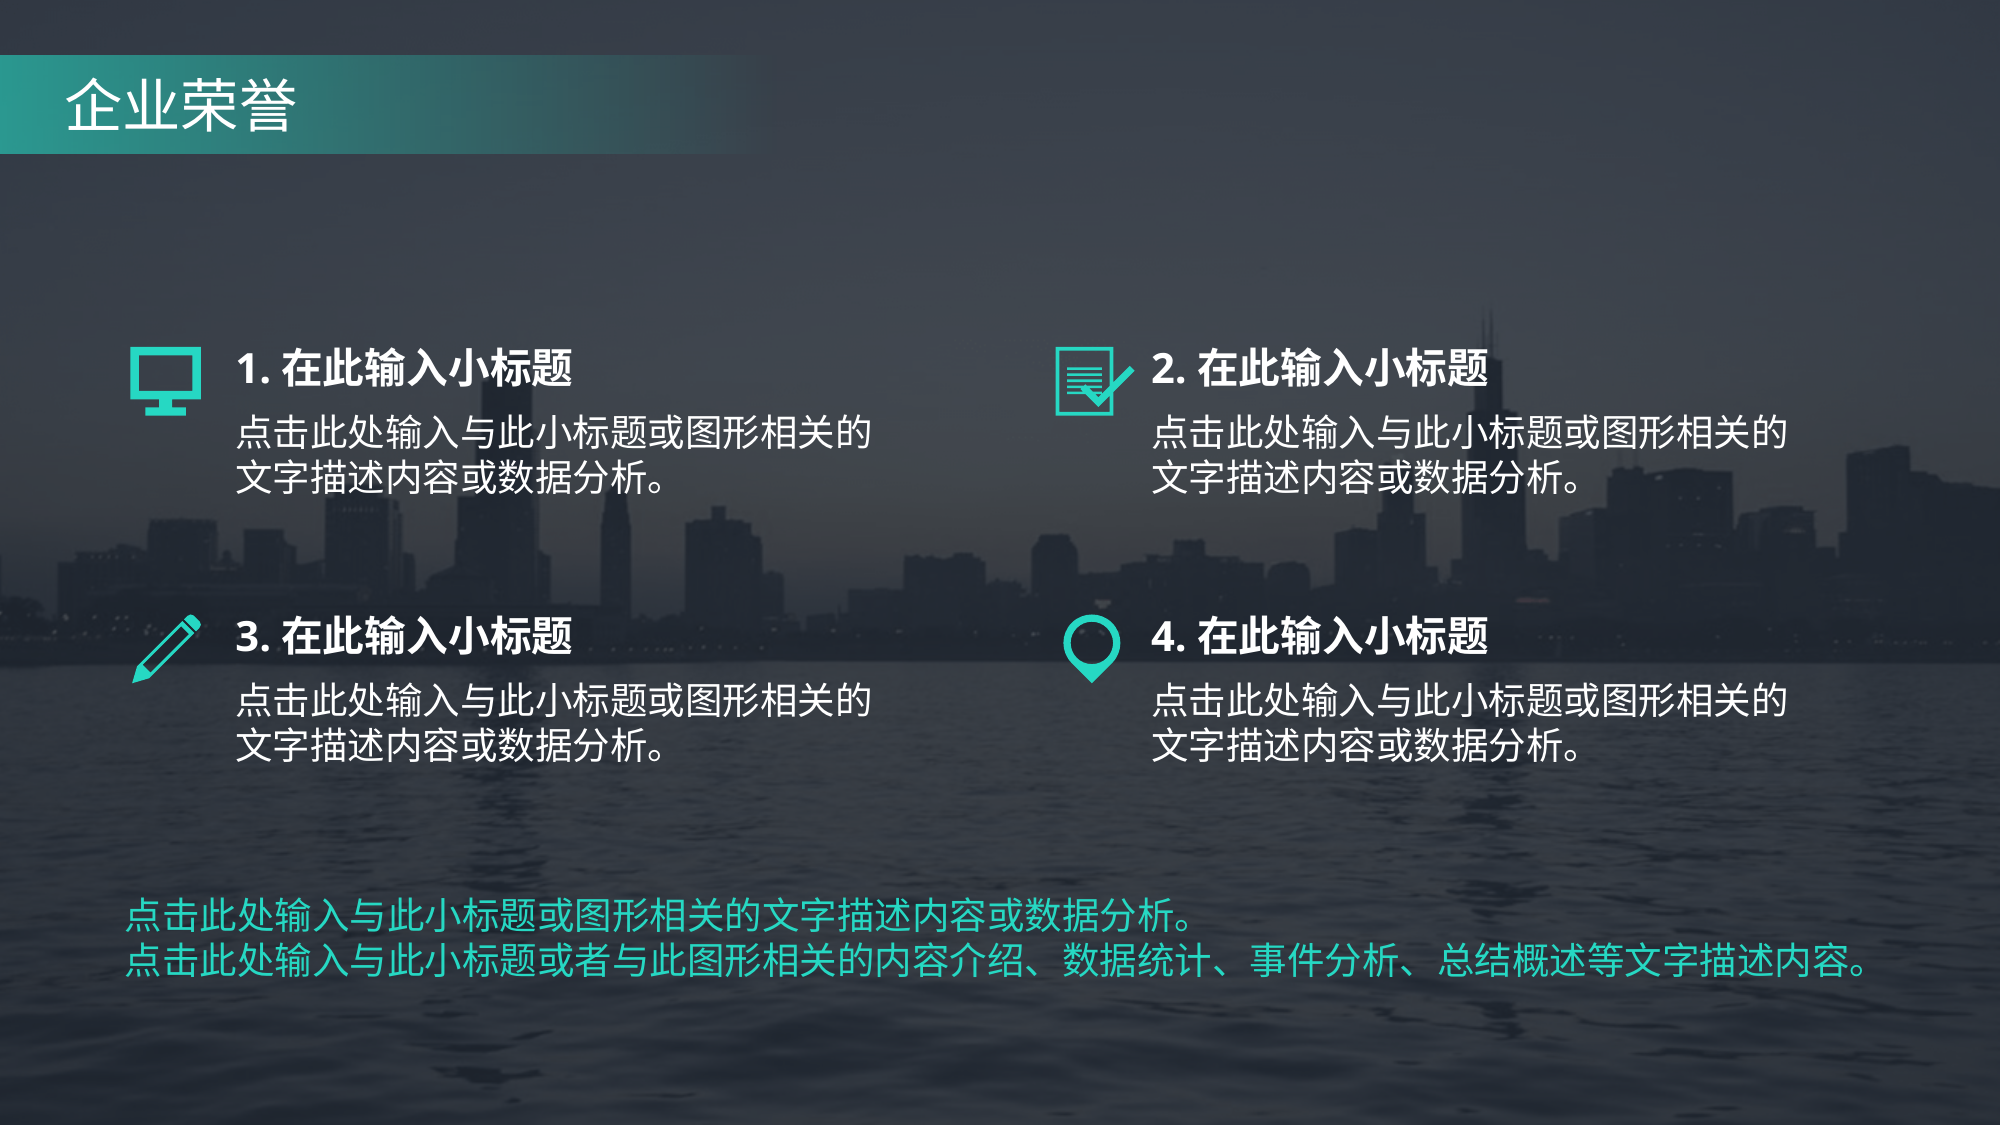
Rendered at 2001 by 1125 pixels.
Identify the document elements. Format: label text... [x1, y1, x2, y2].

text_box 4.在此输入小标题 [1136, 602, 1823, 668]
text_box 点击此处输入与此小标题或图形相关的文字描述内容或数据分析。 [220, 669, 907, 775]
text_box [130, 613, 202, 685]
text_box 点击此处输入与此小标题或图形相关的文字描述内容或数据分析。 [1136, 401, 1823, 507]
text_box [129, 346, 202, 417]
text_box [1062, 613, 1122, 685]
text_box 点击此处输入与此小标题或图形相关的文字描述内容或数据分析。 [1136, 669, 1823, 775]
text_box 2.在此输入小标题 [1136, 334, 1823, 400]
text_box 3.在此输入小标题 [220, 602, 907, 668]
text_box 1.在此输入小标题 [220, 334, 907, 400]
text_box [1054, 345, 1137, 417]
text_box 点击此处输入与此小标题或图形相关的文字描述内容或数据分析。 [220, 401, 907, 507]
text_box 点击此处输入与此小标题或图形相关的文字描述内容或数据分析。 点击此处输入与此小标题或者与此图形相关的内容介绍、数据统计、事件分析、总结概述等文字描述内容。 [109, 885, 1917, 990]
title 企业荣誉 [47, 61, 314, 148]
